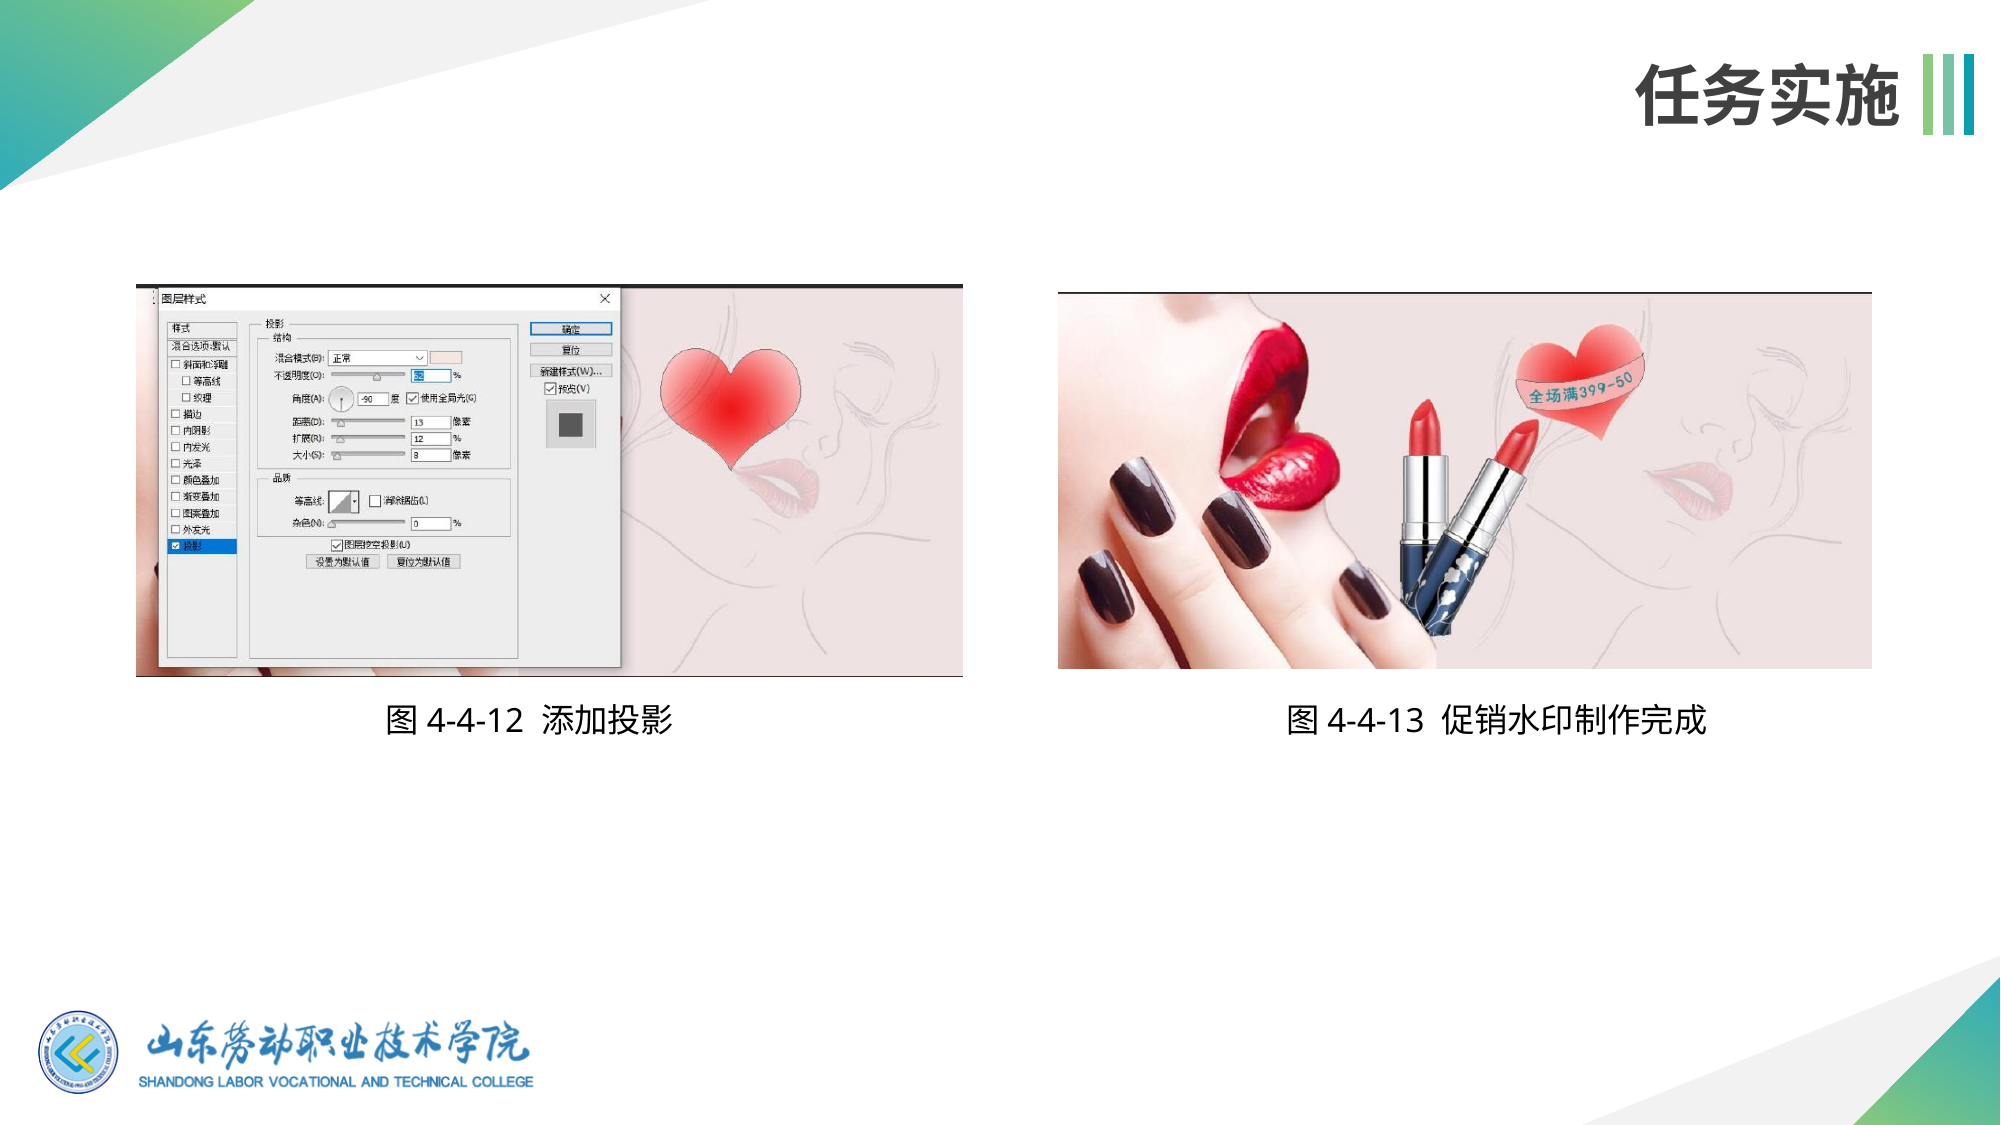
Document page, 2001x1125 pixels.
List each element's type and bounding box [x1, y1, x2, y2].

text_box [0, 0, 2000, 1125]
picture [38, 1010, 550, 1094]
picture [1057, 292, 1872, 669]
text_box [1928, 54, 1969, 136]
picture [136, 284, 963, 677]
